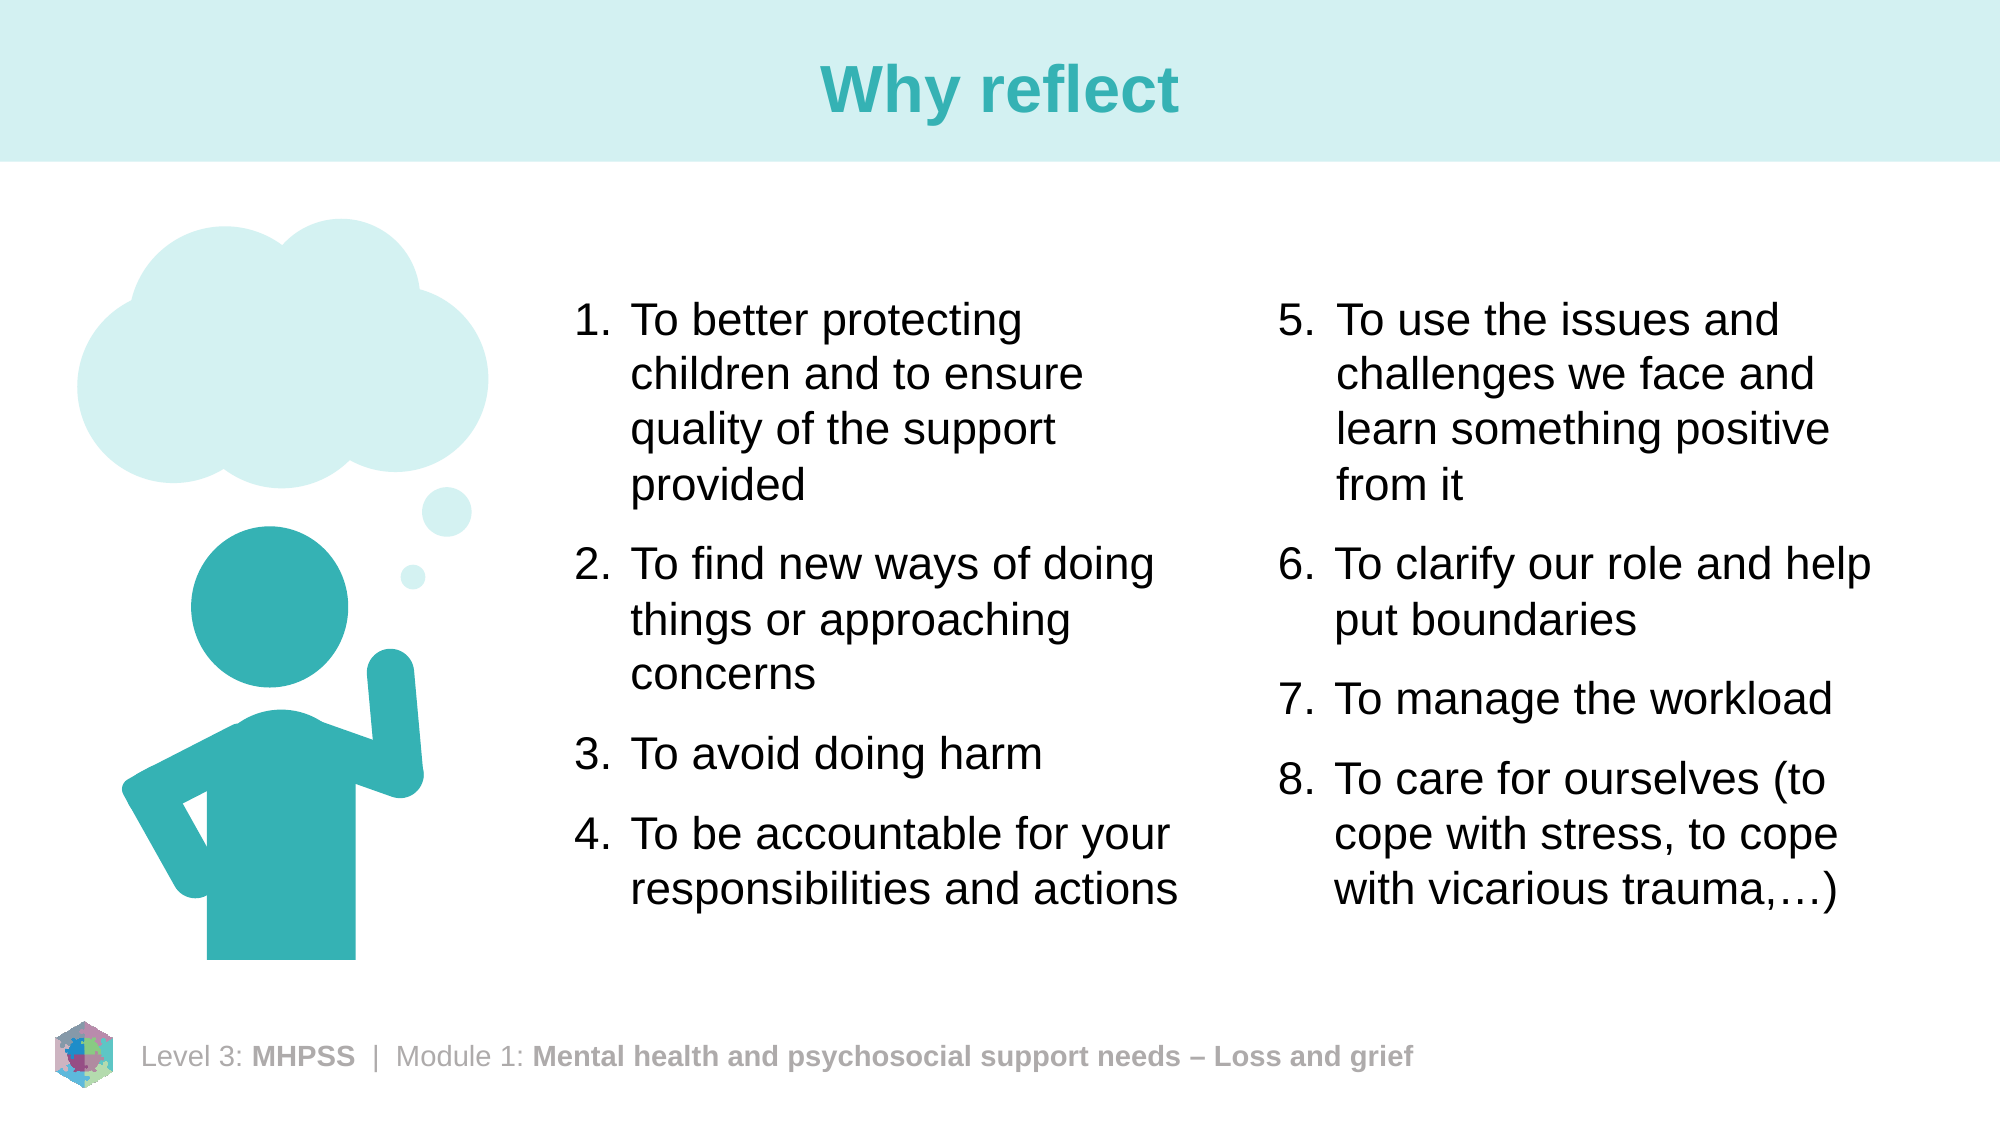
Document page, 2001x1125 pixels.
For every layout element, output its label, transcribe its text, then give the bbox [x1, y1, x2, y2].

text_box [206, 709, 356, 960]
text_box To use the issues and challenges we face and learn something positive from it To clarify our role and help put boundaries To manage the workload To care for ourselves (to cope with stress, to cope with vicarious trauma,…) [1263, 281, 1907, 922]
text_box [306, 640, 447, 788]
title Why reflect [137, 19, 1863, 163]
text_box [398, 562, 428, 592]
text_box [419, 497, 474, 539]
text_box [154, 723, 261, 804]
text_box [76, 218, 489, 489]
text_box [191, 526, 349, 688]
picture [55, 1021, 113, 1088]
text_box [121, 765, 220, 899]
text_box To better protecting children and to ensure quality of the support provided To find new ways of doing things or approaching concerns To avoid doing harm To be accountable for your responsibilities and actions [559, 281, 1203, 922]
